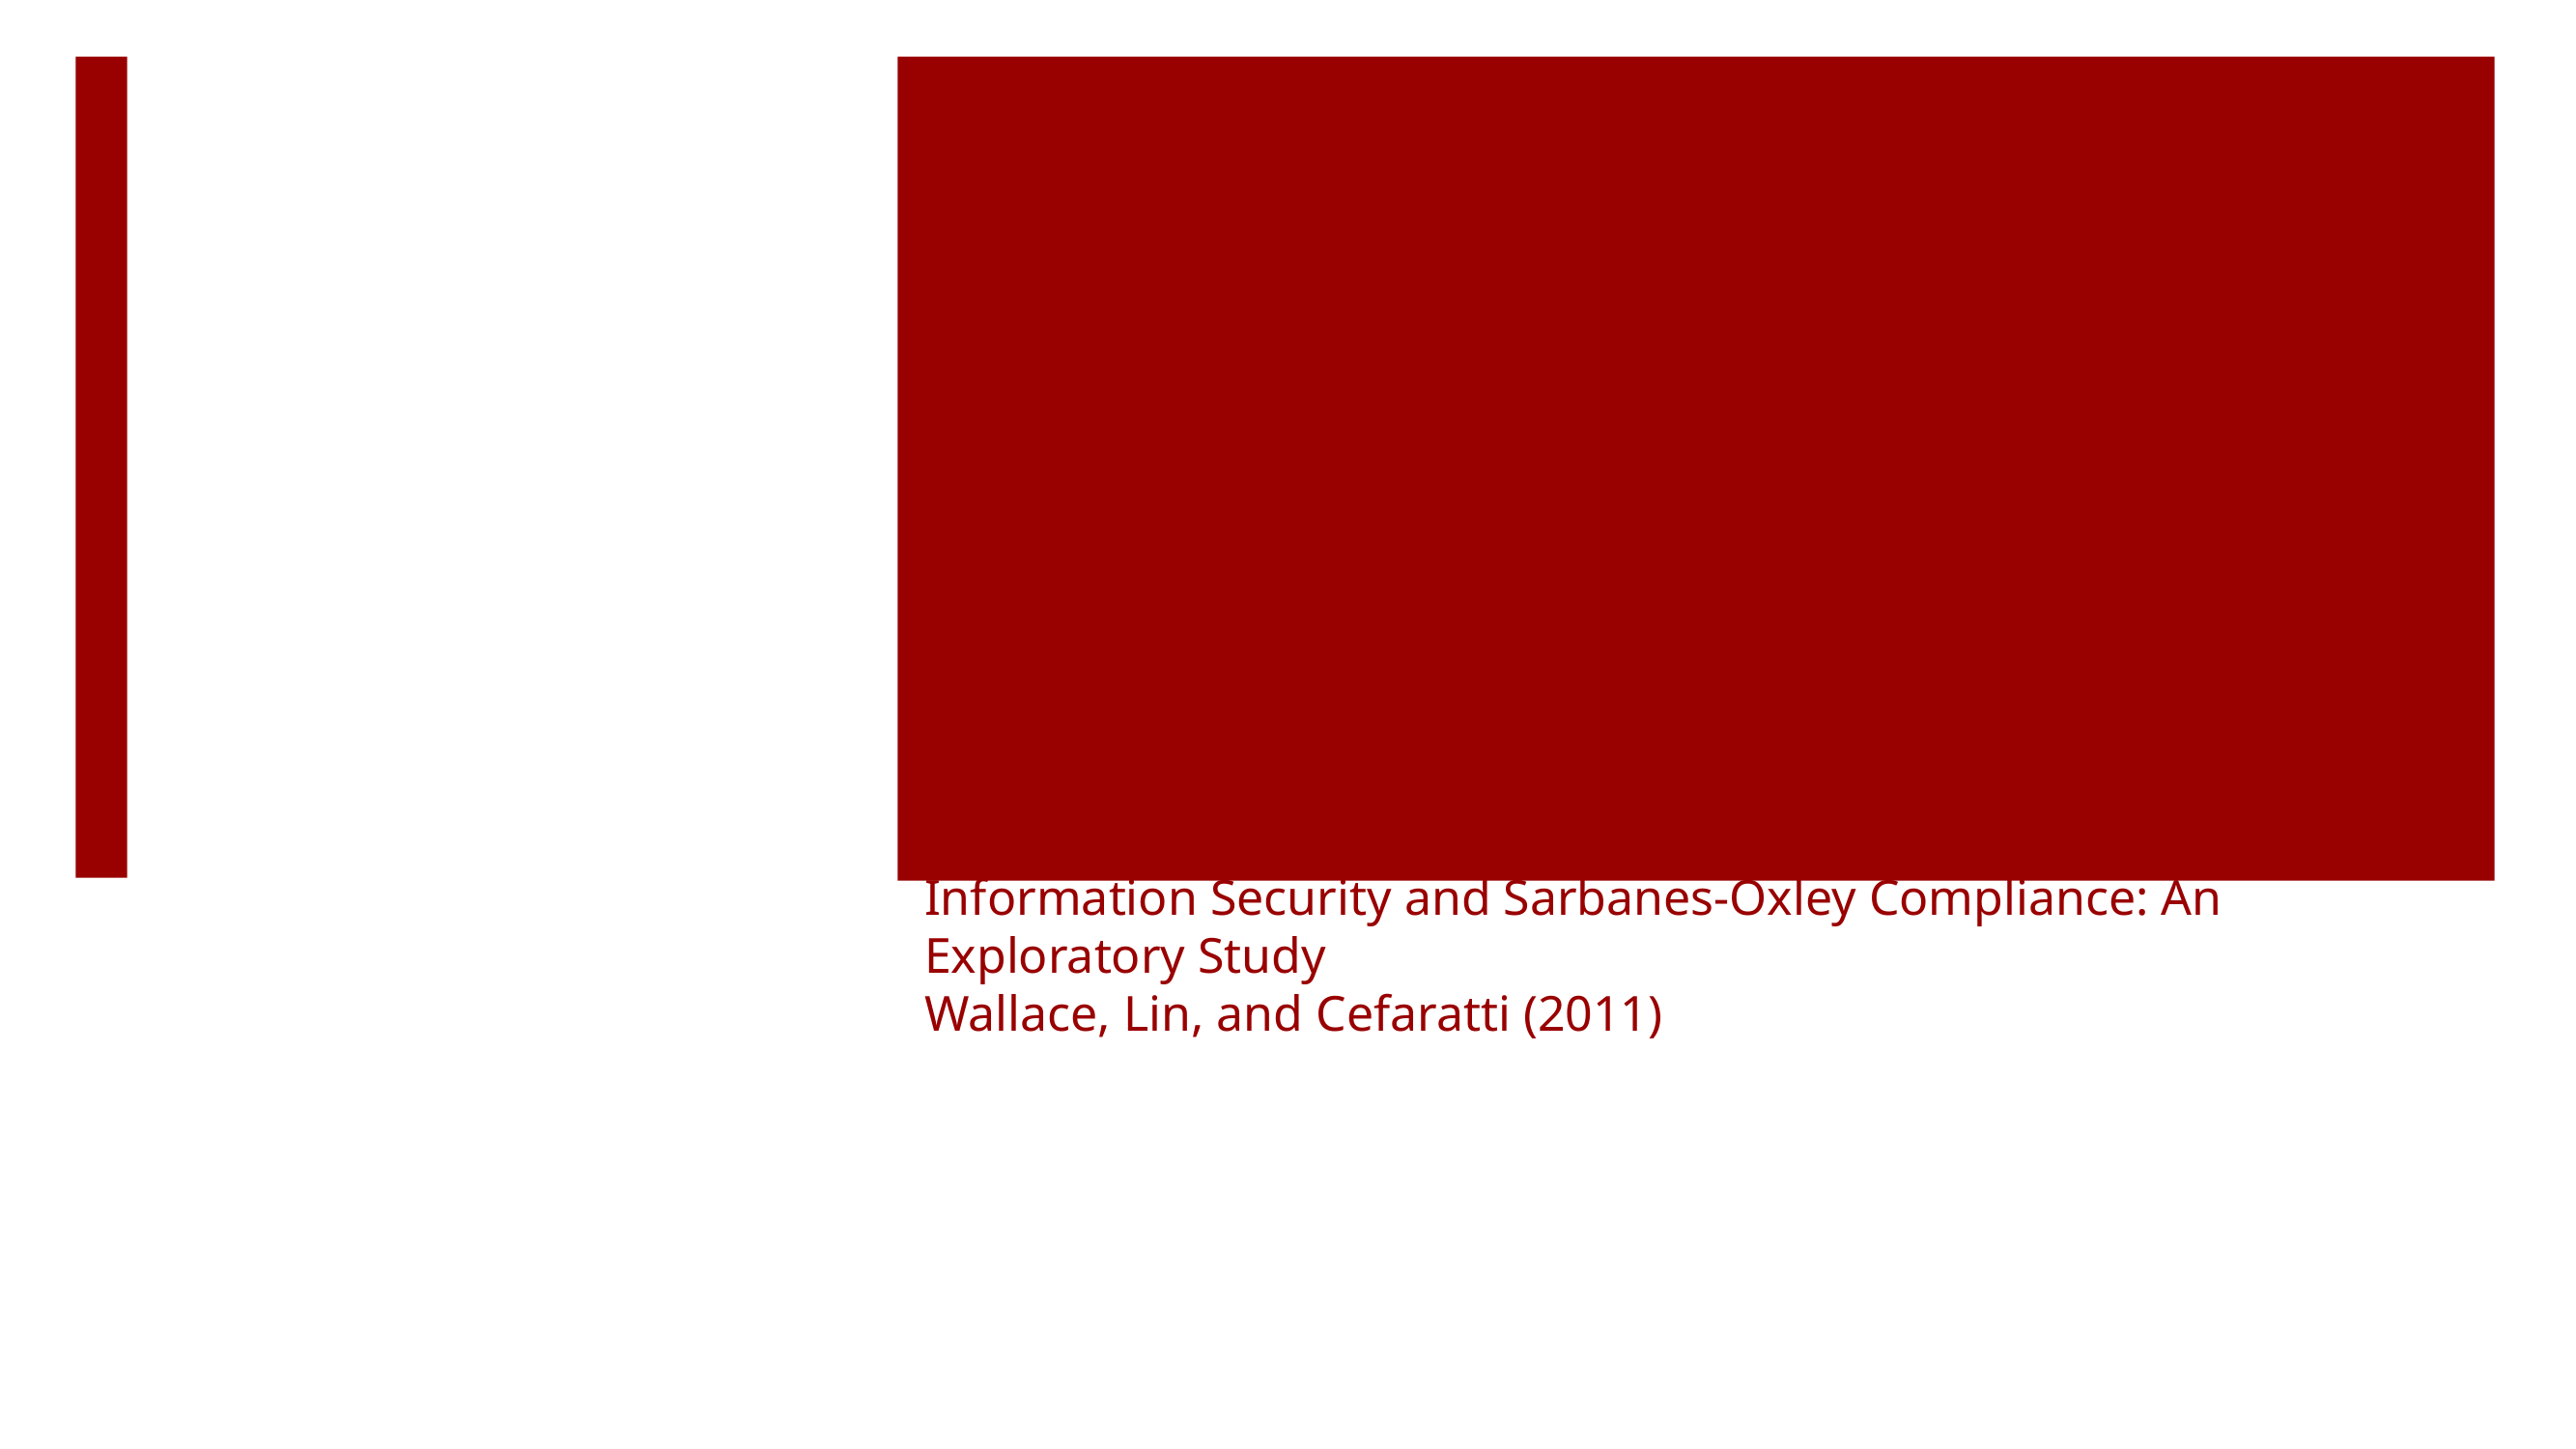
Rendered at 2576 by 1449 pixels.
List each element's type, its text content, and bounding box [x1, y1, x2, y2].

title Information Security and Sarbanes-Oxley Compliance: An Exploratory Study Wallace, Lin, and Cefaratti (2011) [901, 889, 2440, 1111]
